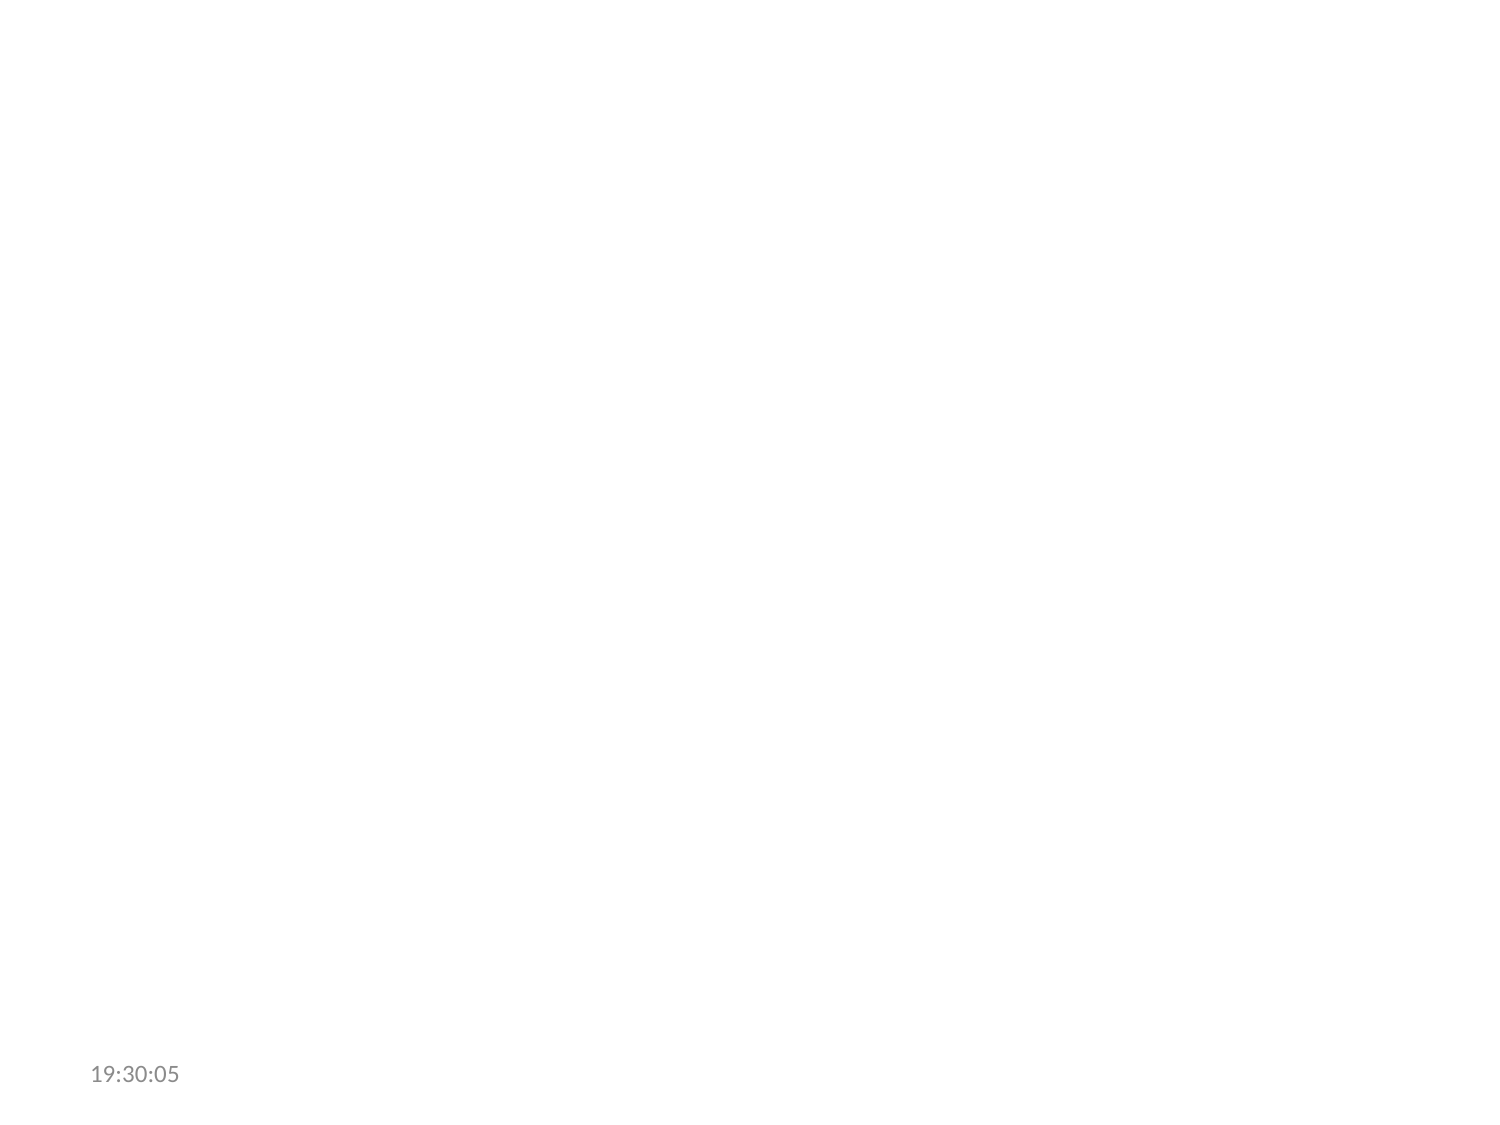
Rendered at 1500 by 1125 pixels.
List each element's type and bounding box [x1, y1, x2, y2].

slide_number [75, 1042, 425, 1103]
